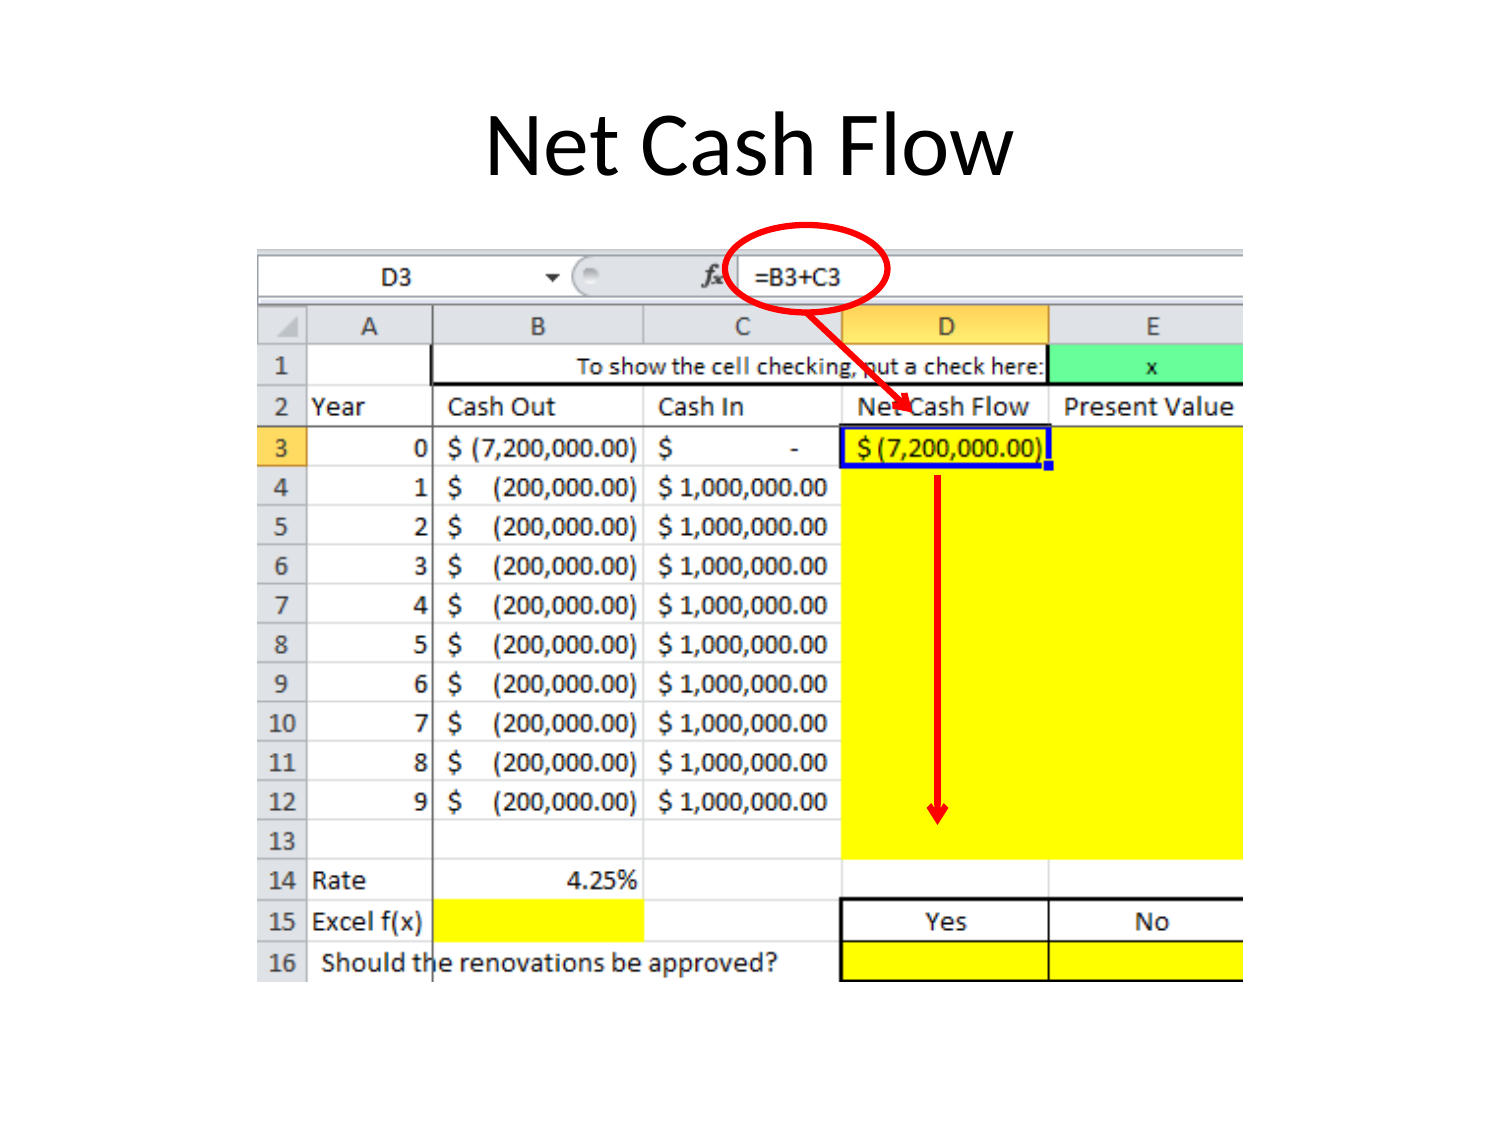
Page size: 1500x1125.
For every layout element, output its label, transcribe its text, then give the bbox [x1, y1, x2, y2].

text_box [731, 222, 881, 248]
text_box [806, 312, 913, 413]
title Net Cash Flow [75, 45, 1425, 233]
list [257, 249, 1243, 982]
